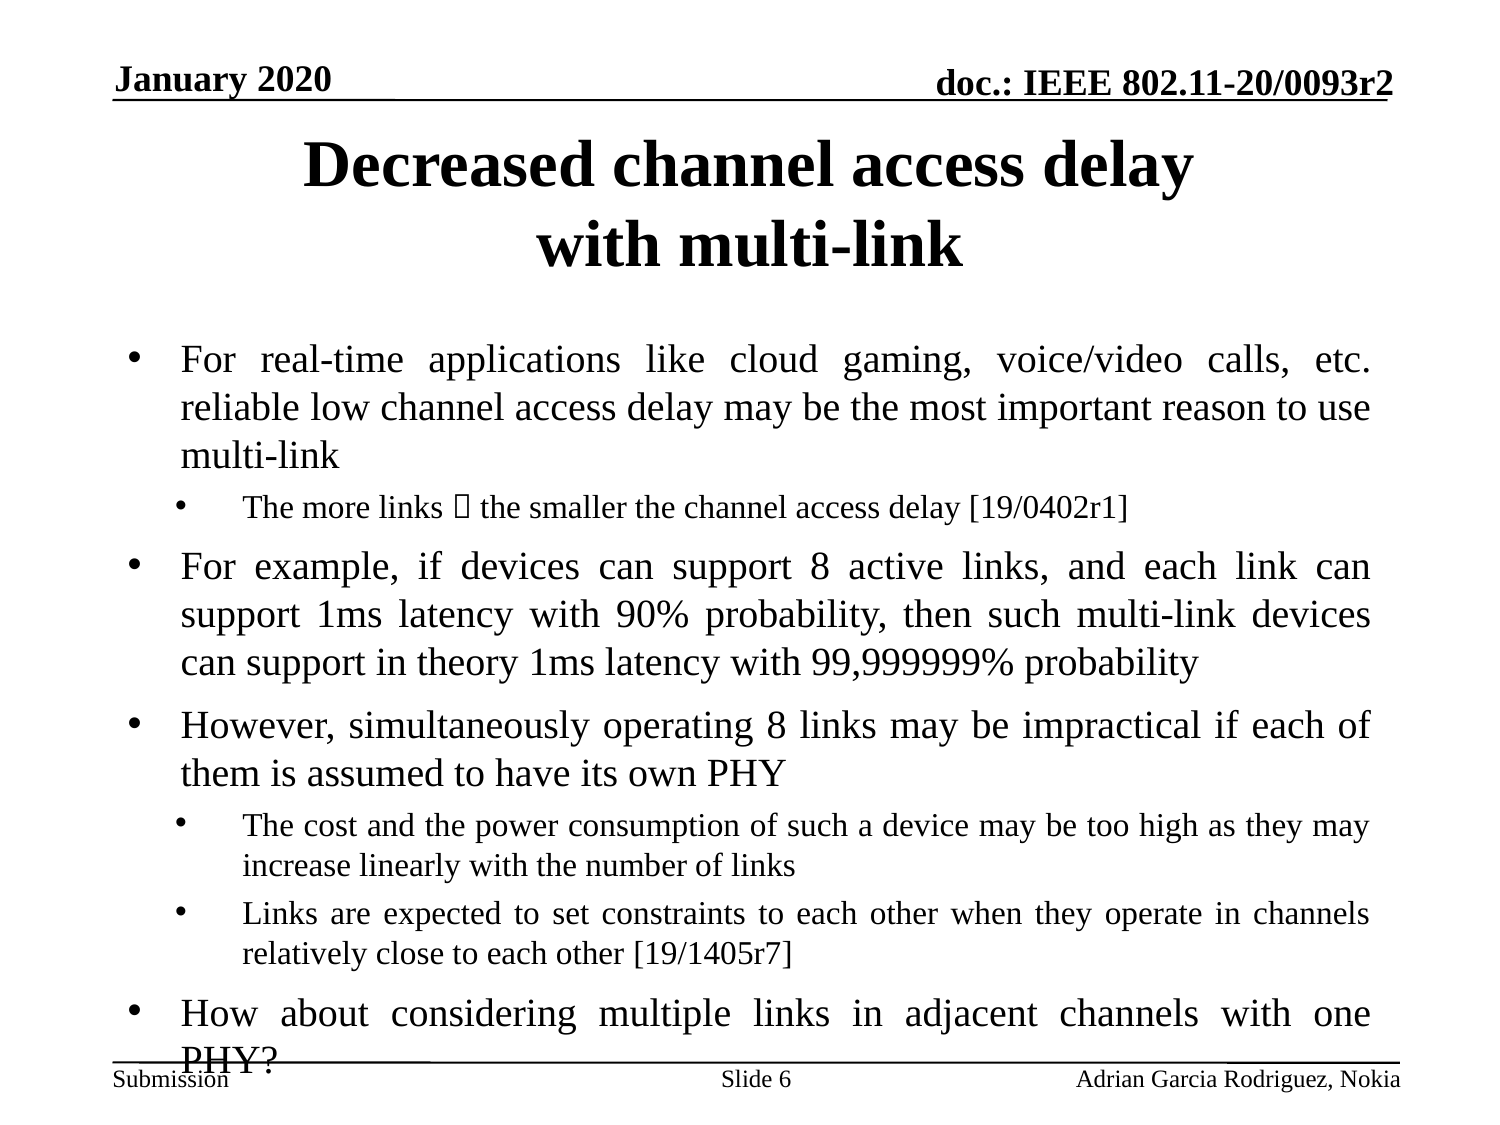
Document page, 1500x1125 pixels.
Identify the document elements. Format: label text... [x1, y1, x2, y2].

slide_number Slide 6 [712, 1061, 800, 1123]
list For real-time applications like cloud gaming, voice/video calls, etc. reliable low channel access delay may be the most important reason to use multi-link The more links  the smaller the channel access delay [19/0402r1] For example, if devices can support 8 active links, and each link can support 1ms latency with 90% probability, then such multi-link devices can support in theory 1ms latency with 99,999999% probability However, simultaneously operating 8 links may be impractical if each of them is assumed to have its own PHY The cost and the power consumption of such a device may be too high as they may increase linearly with the number of links Links are expected to set constraints to each other when they operate in channels relatively close to each other [19/1405r7] How about considering multiple links in adjacent channels with one PHY? [112, 324, 1388, 1093]
footer Adrian Garcia Rodriguez, Nokia [878, 1061, 1402, 1093]
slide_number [114, 54, 423, 100]
title Decreased channel access delay with multi-link [112, 112, 1388, 288]
